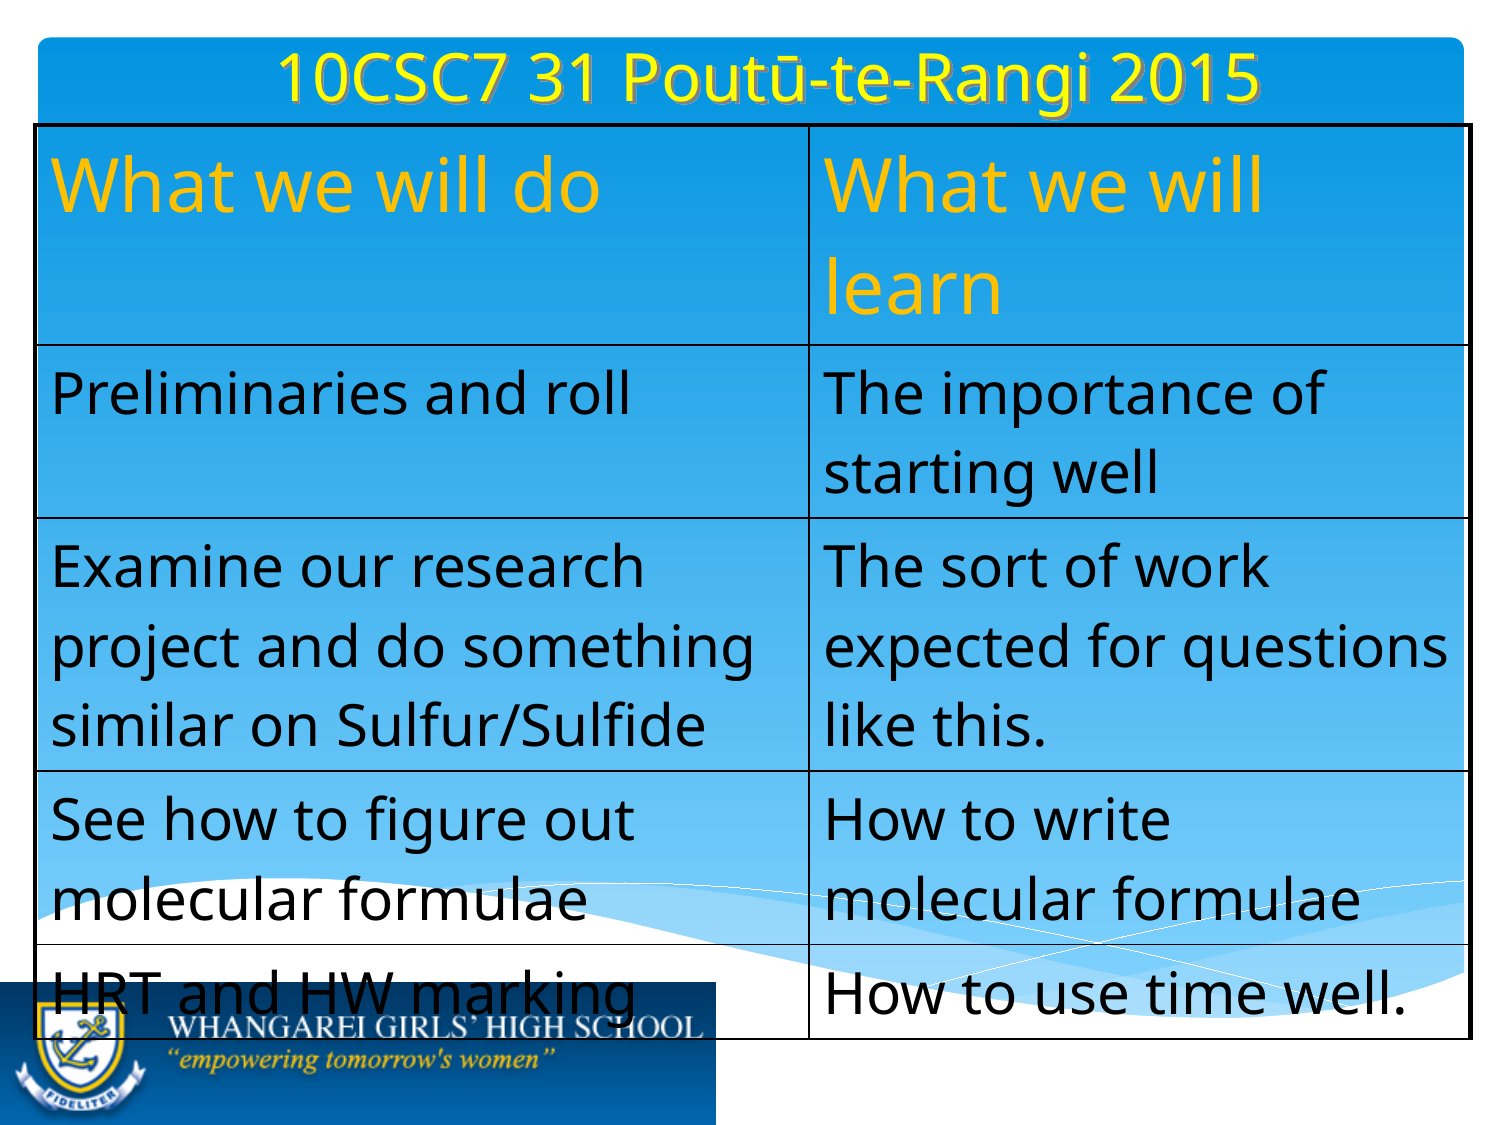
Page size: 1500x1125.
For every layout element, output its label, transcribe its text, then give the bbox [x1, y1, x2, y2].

table_cell Examine our research project and do something similar on Sulfur/Sulfide [37, 519, 808, 770]
table_header What we will do [37, 127, 808, 344]
table_cell The sort of work expected for questions like this. [810, 519, 1468, 770]
table_cell Preliminaries and roll [37, 346, 808, 517]
text_box 10CSC7 31 Poutū-te-Rangi 2015 [162, 24, 1375, 123]
picture [0, 982, 716, 1125]
table_cell See how to figure out molecular formulae [37, 772, 808, 944]
table_cell The importance of starting well [810, 346, 1468, 517]
table_cell How to use time well. [810, 945, 1468, 1038]
table_cell How to write molecular formulae [810, 772, 1468, 944]
table_header What we will learn [810, 127, 1468, 344]
table_cell HRT and HW marking [37, 945, 808, 1038]
